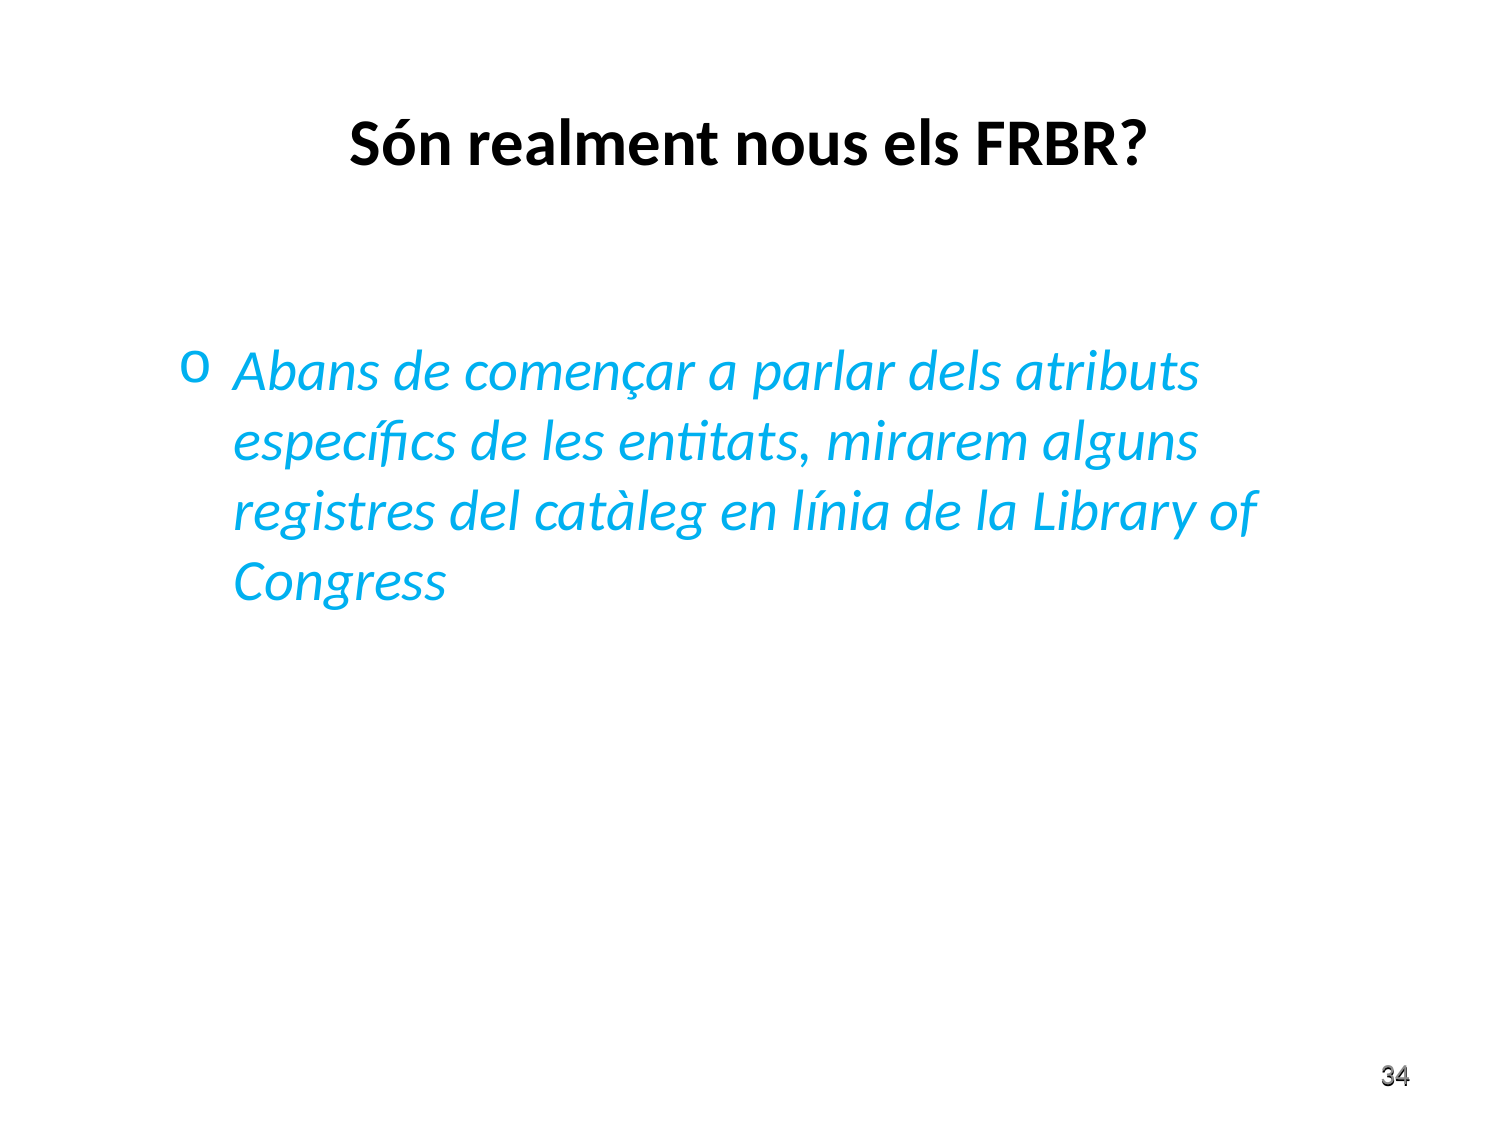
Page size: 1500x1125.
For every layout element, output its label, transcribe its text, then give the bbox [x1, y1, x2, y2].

list Abans de començar a parlar dels atributs específics de les entitats, mirarem alguns registres del catàleg en línia de la Library of Congress [162, 324, 1425, 1063]
title Són realment nous els FRBR? [75, 45, 1425, 233]
slide_number 34 [1074, 1042, 1425, 1103]
